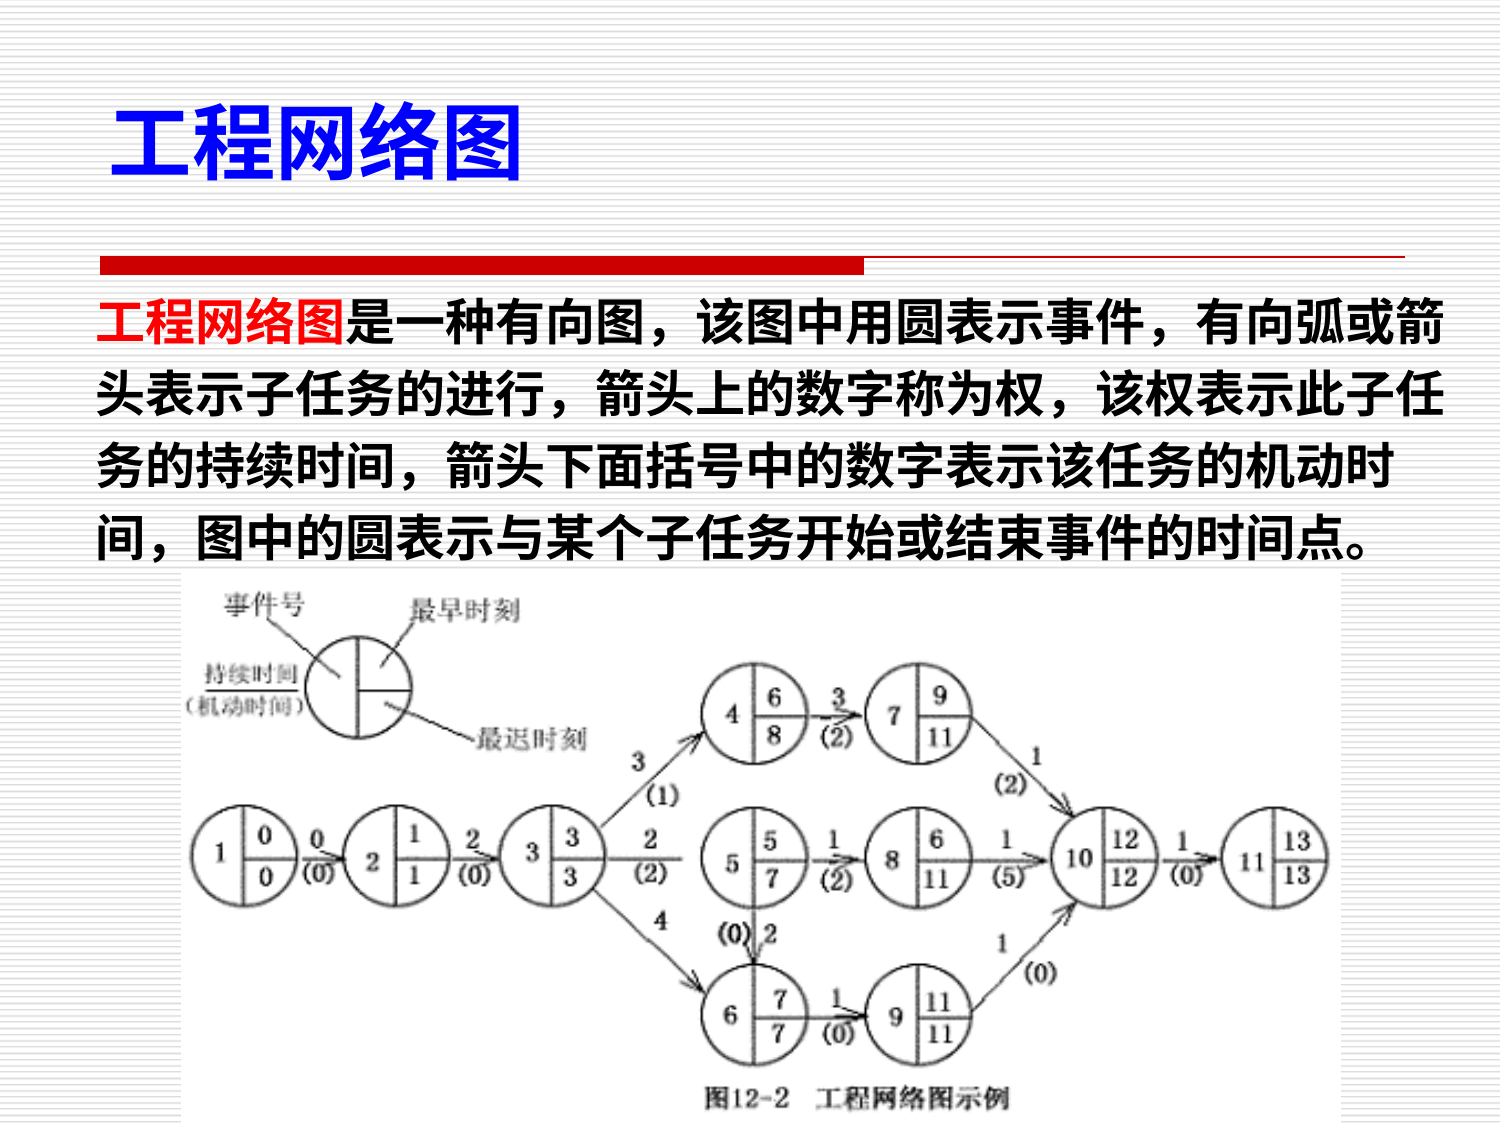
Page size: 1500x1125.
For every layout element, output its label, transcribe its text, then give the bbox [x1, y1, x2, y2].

text_box 工程网络图是一种有向图，该图中用圆表示事件，有向弧或箭头表示子任务的进行，箭头上的数字称为权，该权表示此子任务的持续时间，箭头下面括号中的数字表示该任务的机动时间，图中的圆表示与某个子任务开始或结束事件的时间点。 [81, 271, 1481, 575]
picture [0, 0, 1500, 1125]
text_box 工程网络图 [94, 82, 541, 198]
